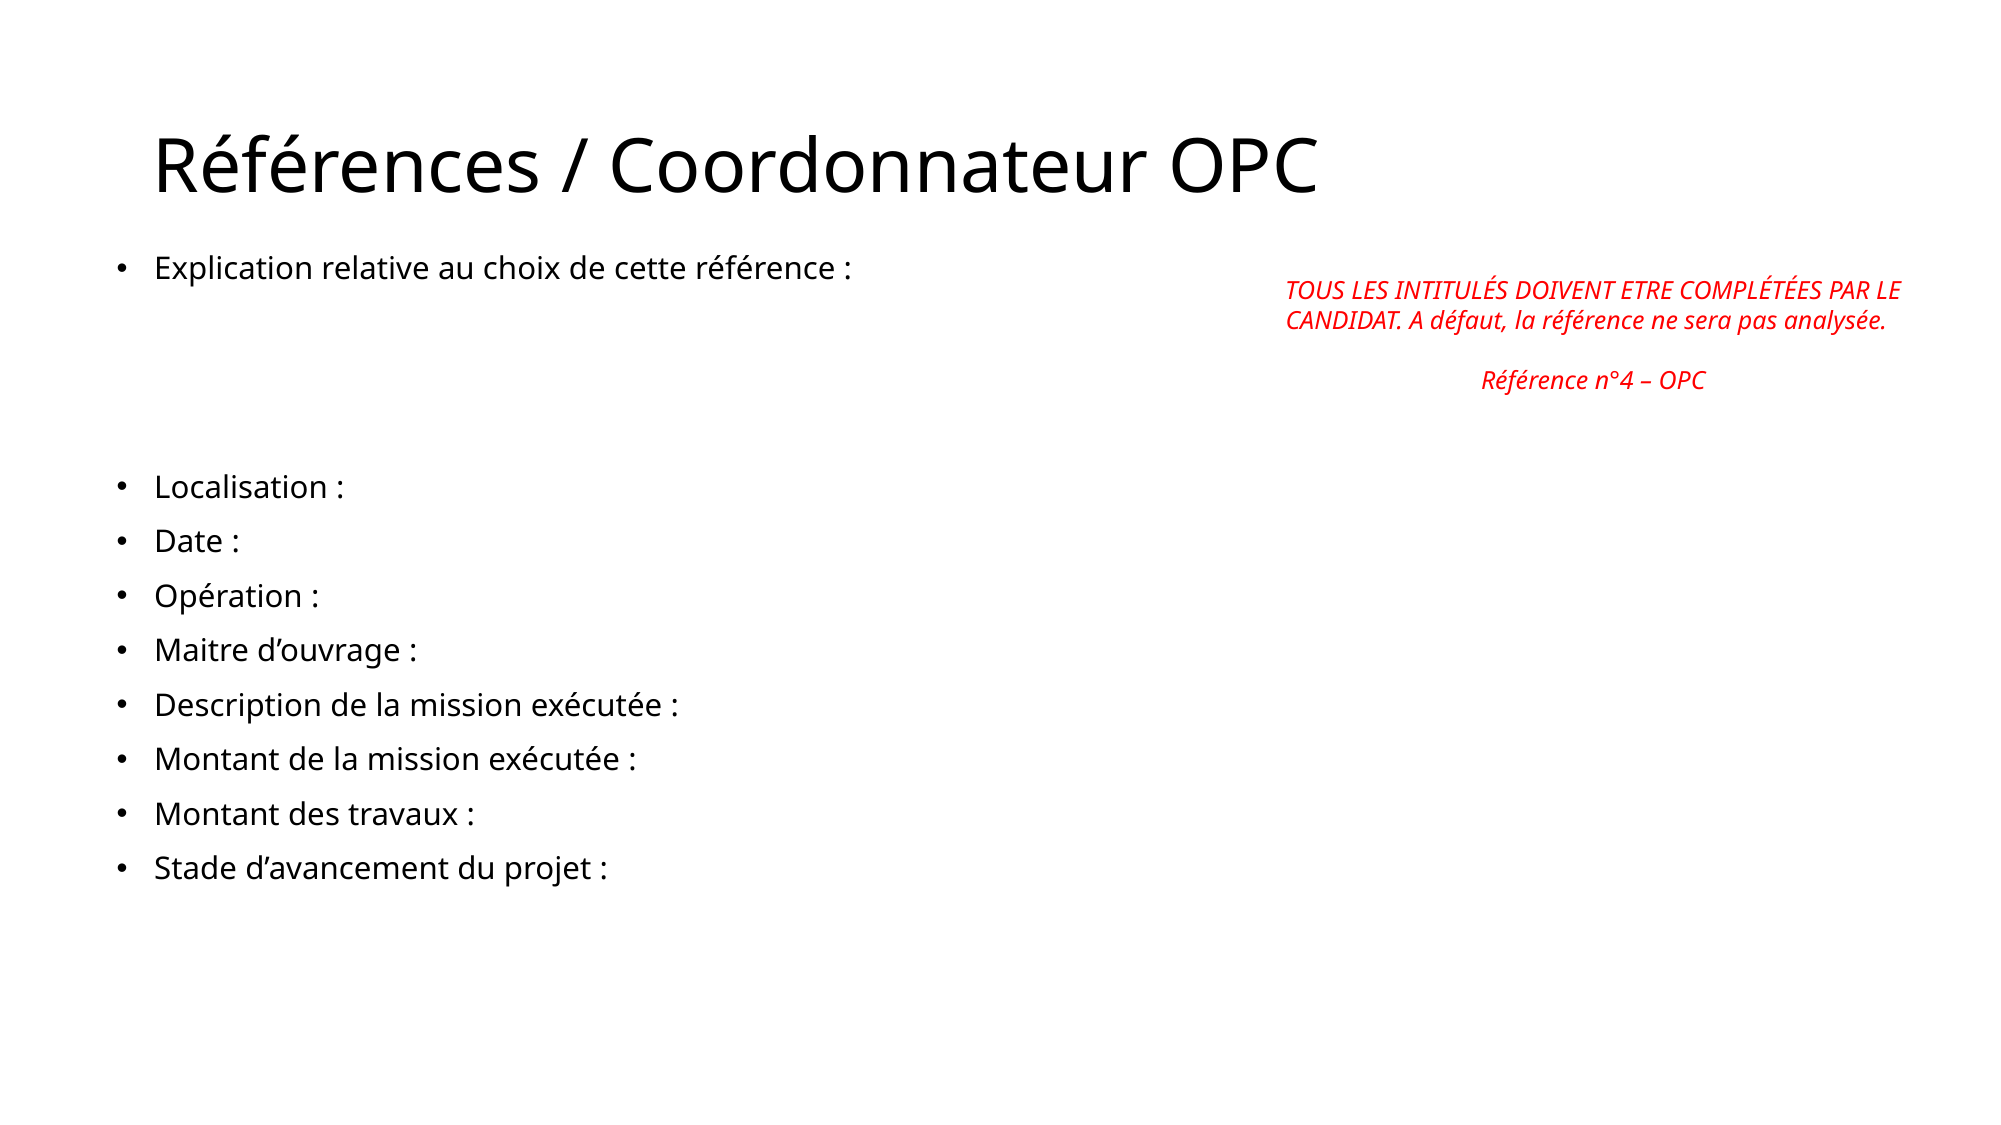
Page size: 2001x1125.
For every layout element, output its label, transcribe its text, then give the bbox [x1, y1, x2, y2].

list Explication relative au choix de cette référence : Localisation : Date : Opération : Maitre d’ouvrage : Description de la mission exécutée : Montant de la mission exécutée : Montant des travaux : Stade d’avancement du projet : [101, 245, 1827, 972]
title Références / Coordonnateur OPC [137, 59, 1863, 267]
text_box TOUS LES INTITULÉS DOIVENT ETRE COMPLÉTÉES PAR LE CANDIDAT. A défaut, la référence ne sera pas analysée. Référence n°4 – OPC [1210, 267, 1977, 432]
